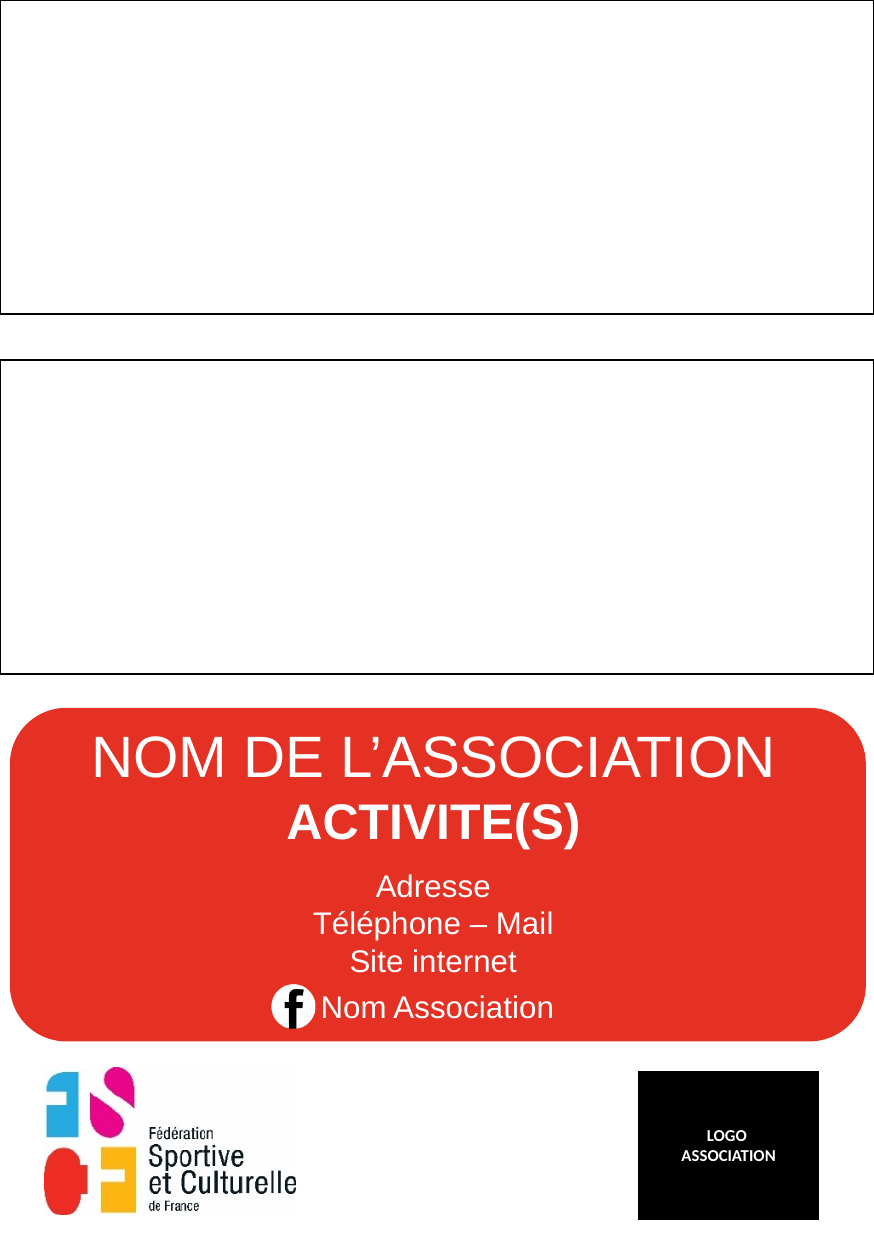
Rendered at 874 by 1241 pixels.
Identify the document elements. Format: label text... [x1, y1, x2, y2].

text_box [638, 1173, 819, 1220]
text_box NOM DE L’ASSOCIATION ACTIVITE(S) [0, 712, 871, 857]
text_box [0, 359, 874, 675]
text_box LOGO ASSOCIATION [625, 1117, 832, 1173]
text_box Adresse Téléphone – Mail Site internet [0, 858, 871, 980]
picture [271, 984, 319, 1029]
text_box [0, 0, 874, 315]
text_box [638, 1071, 819, 1117]
text_box Nom Association [0, 980, 874, 1033]
picture [44, 1067, 296, 1215]
